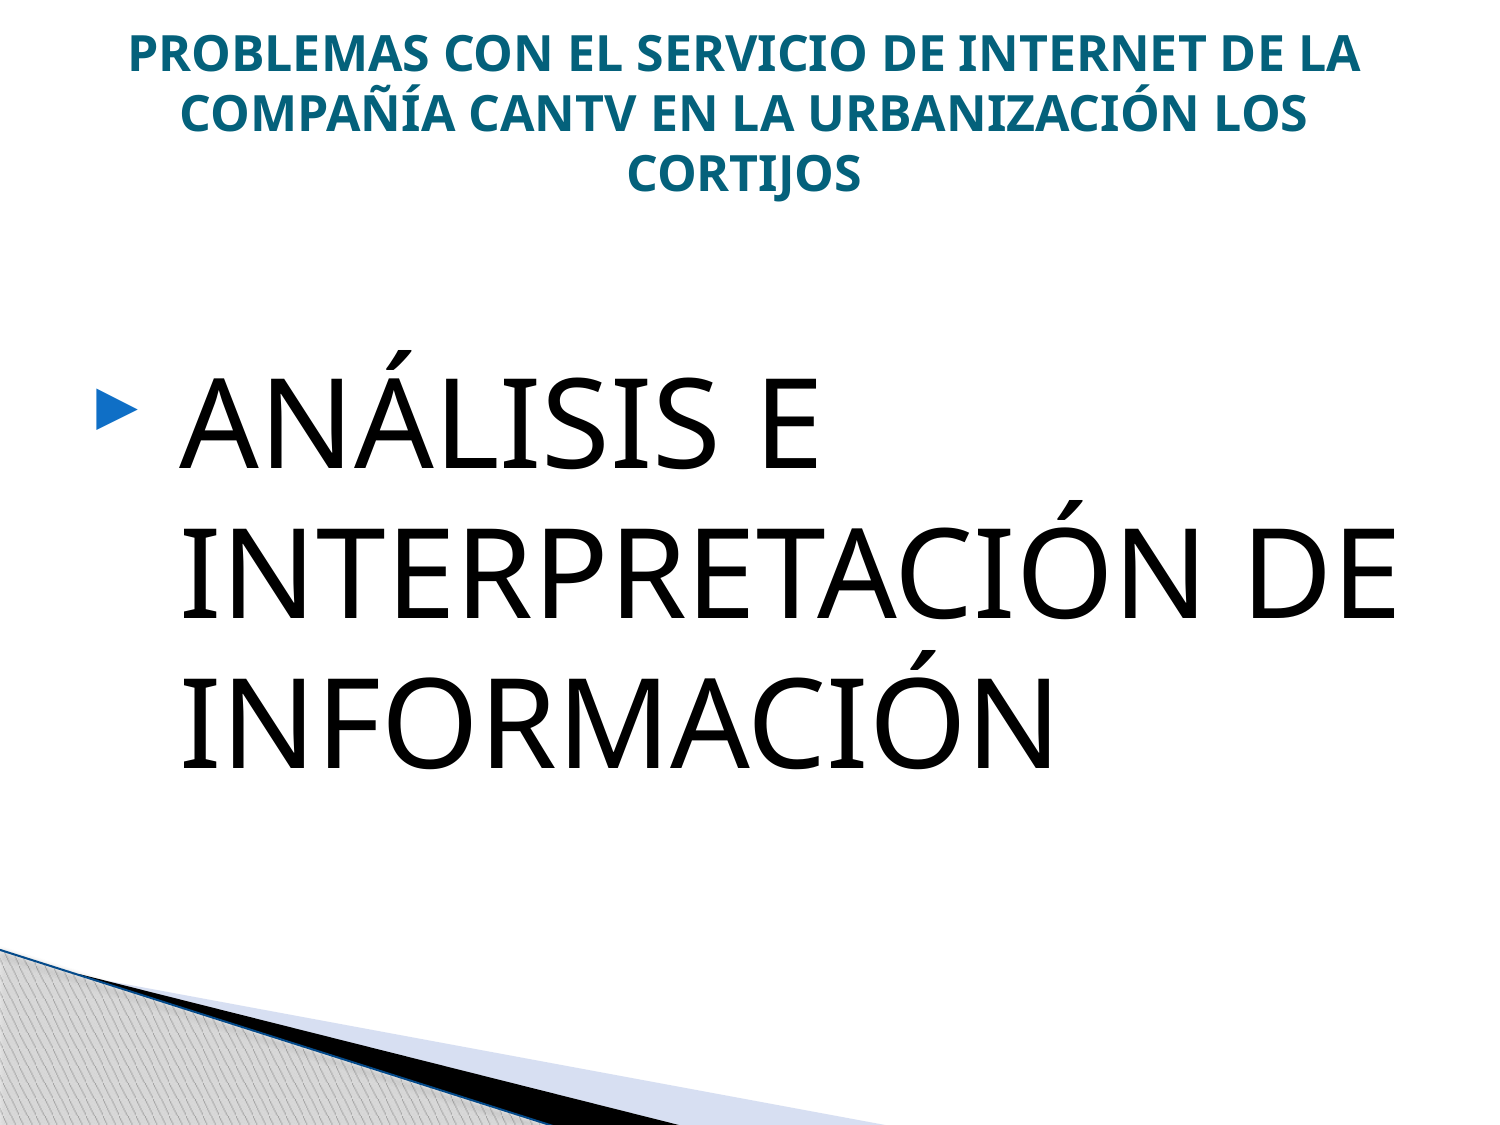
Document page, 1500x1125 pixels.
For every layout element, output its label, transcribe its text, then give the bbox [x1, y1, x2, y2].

list ANÁLISIS E INTERPRETACIÓN DE INFORMACIÓN [75, 335, 1425, 1079]
title PROBLEMAS CON EL SERVICIO DE INTERNET DE LA COMPAÑÍA CANTV EN LA URBANIZACIÓN LOS CORTIJOS [46, 46, 1442, 176]
